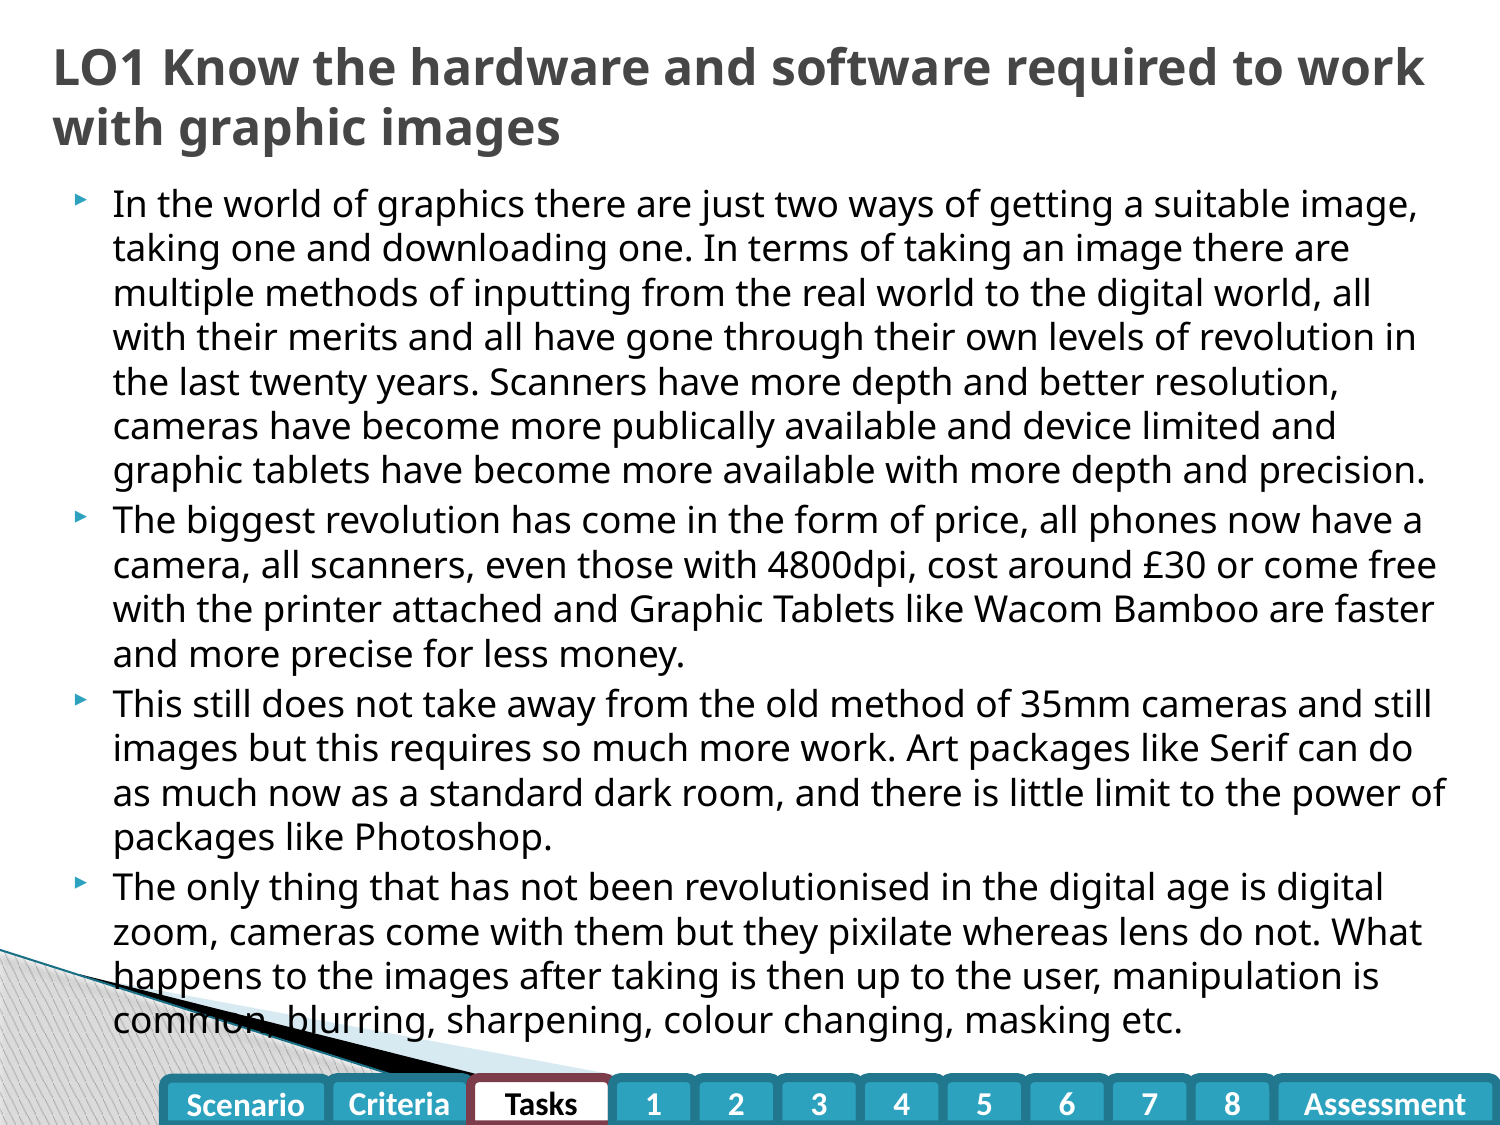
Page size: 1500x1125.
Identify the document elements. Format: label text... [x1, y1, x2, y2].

list In the world of graphics there are just two ways of getting a suitable image, taking one and downloading one. In terms of taking an image there are multiple methods of inputting from the real world to the digital world, all with their merits and all have gone through their own levels of revolution in the last twenty years. Scanners have more depth and better resolution, cameras have become more publically available and device limited and graphic tablets have become more available with more depth and precision. The biggest revolution has come in the form of price, all phones now have a camera, all scanners, even those with 4800dpi, cost around £30 or come free with the printer attached and Graphic Tablets like Wacom Bamboo are faster and more precise for less money. This still does not take away from the old method of 35mm cameras and still images but this requires so much more work. Art packages like Serif can do as much now as a standard dark room, and there is little limit to the power of packages like Photoshop. The only thing that has not been revolutionised in the digital age is digital zoom, cameras come with them but they pixilate whereas lens do not. What happens to the images after taking is then up to the user, manipulation is common, blurring, sharpening, colour changing, masking etc. [41, 173, 1471, 1071]
text_box Scenario [158, 1073, 328, 1125]
text_box 7 [1103, 1073, 1191, 1125]
text_box 1 [607, 1073, 695, 1125]
text_box 3 [773, 1073, 860, 1125]
text_box 5 [938, 1073, 1026, 1125]
text_box 4 [855, 1073, 943, 1125]
text_box 6 [1021, 1073, 1108, 1125]
text_box 8 [1186, 1073, 1279, 1125]
title LO1 Know the hardware and software required to work with graphic images [37, 19, 1471, 173]
text_box Tasks [466, 1073, 612, 1125]
text_box Criteria [324, 1073, 470, 1125]
text_box 2 [690, 1073, 778, 1125]
text_box Assessment [1274, 1073, 1500, 1125]
